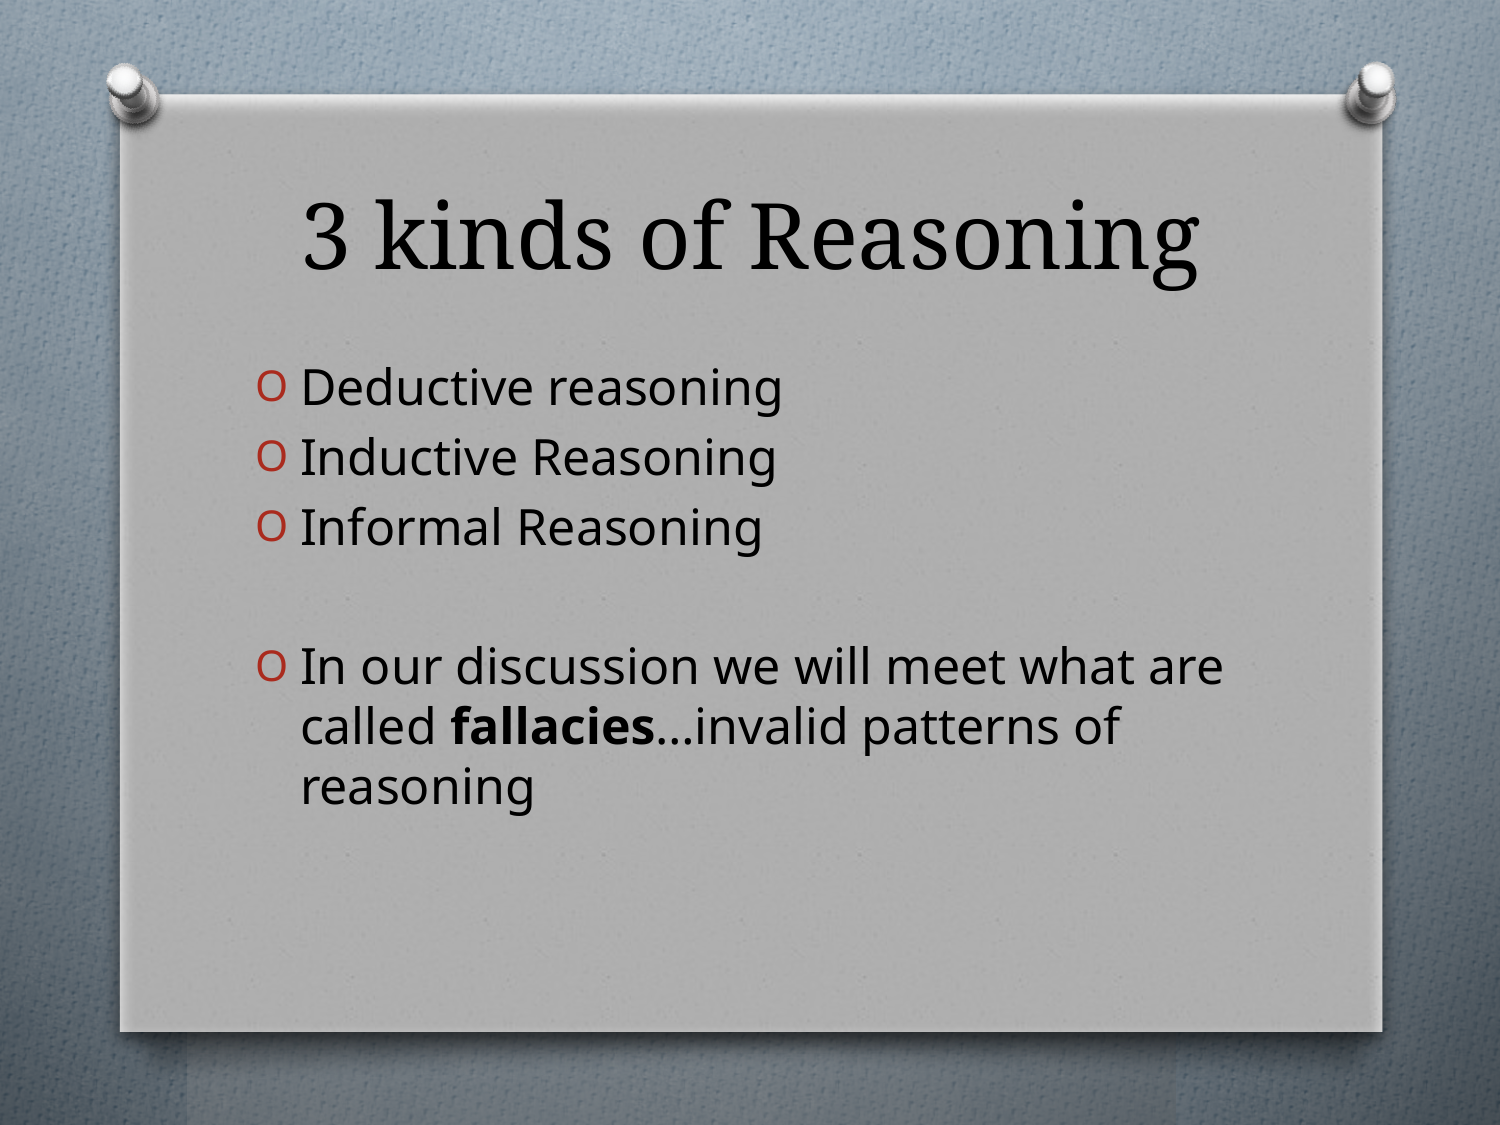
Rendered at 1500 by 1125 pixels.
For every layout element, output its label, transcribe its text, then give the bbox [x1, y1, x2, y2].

list Deductive reasoning Inductive Reasoning Informal Reasoning In our discussion we will meet what are called fallacies…invalid patterns of reasoning [240, 347, 1257, 939]
picture [1317, 35, 1439, 156]
title 3 kinds of Reasoning [179, 134, 1323, 332]
picture [75, 29, 198, 153]
